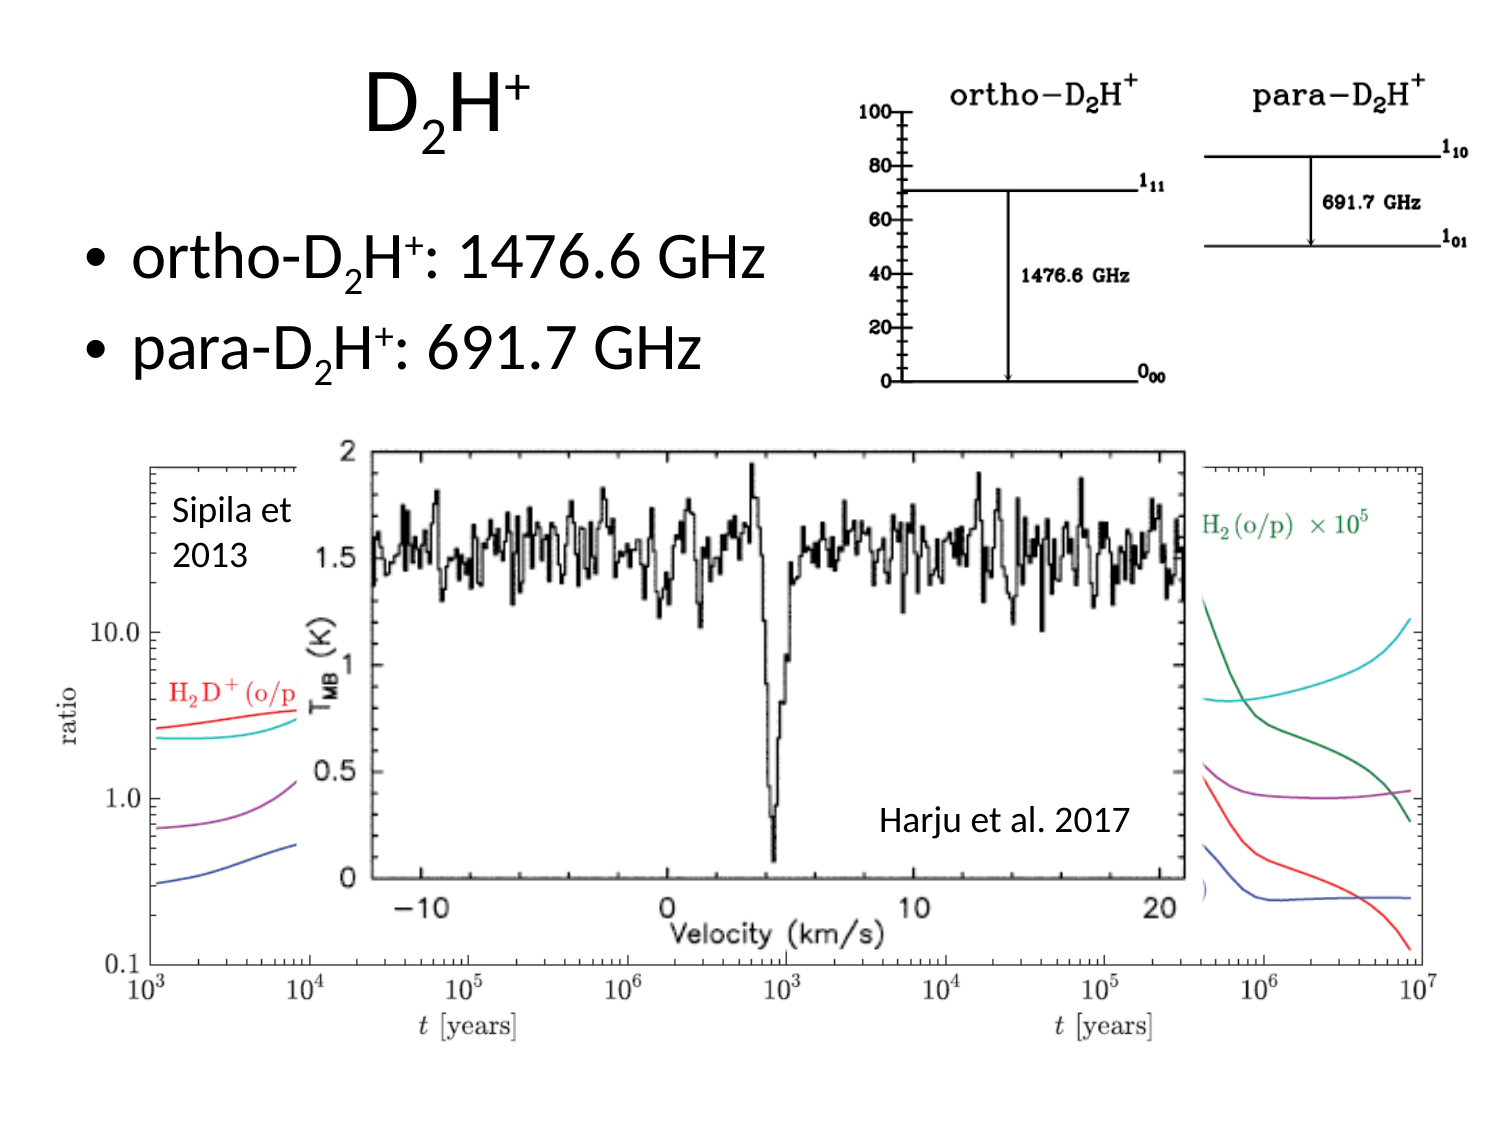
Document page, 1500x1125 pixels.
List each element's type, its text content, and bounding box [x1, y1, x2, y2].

picture [835, 5, 1500, 402]
title D2H+ [91, 29, 803, 177]
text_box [295, 422, 1205, 953]
picture [41, 448, 1454, 1050]
text_box ortho-D2H+: 1476.6 GHz para-D2H+: 691.7 GHz [69, 204, 814, 401]
